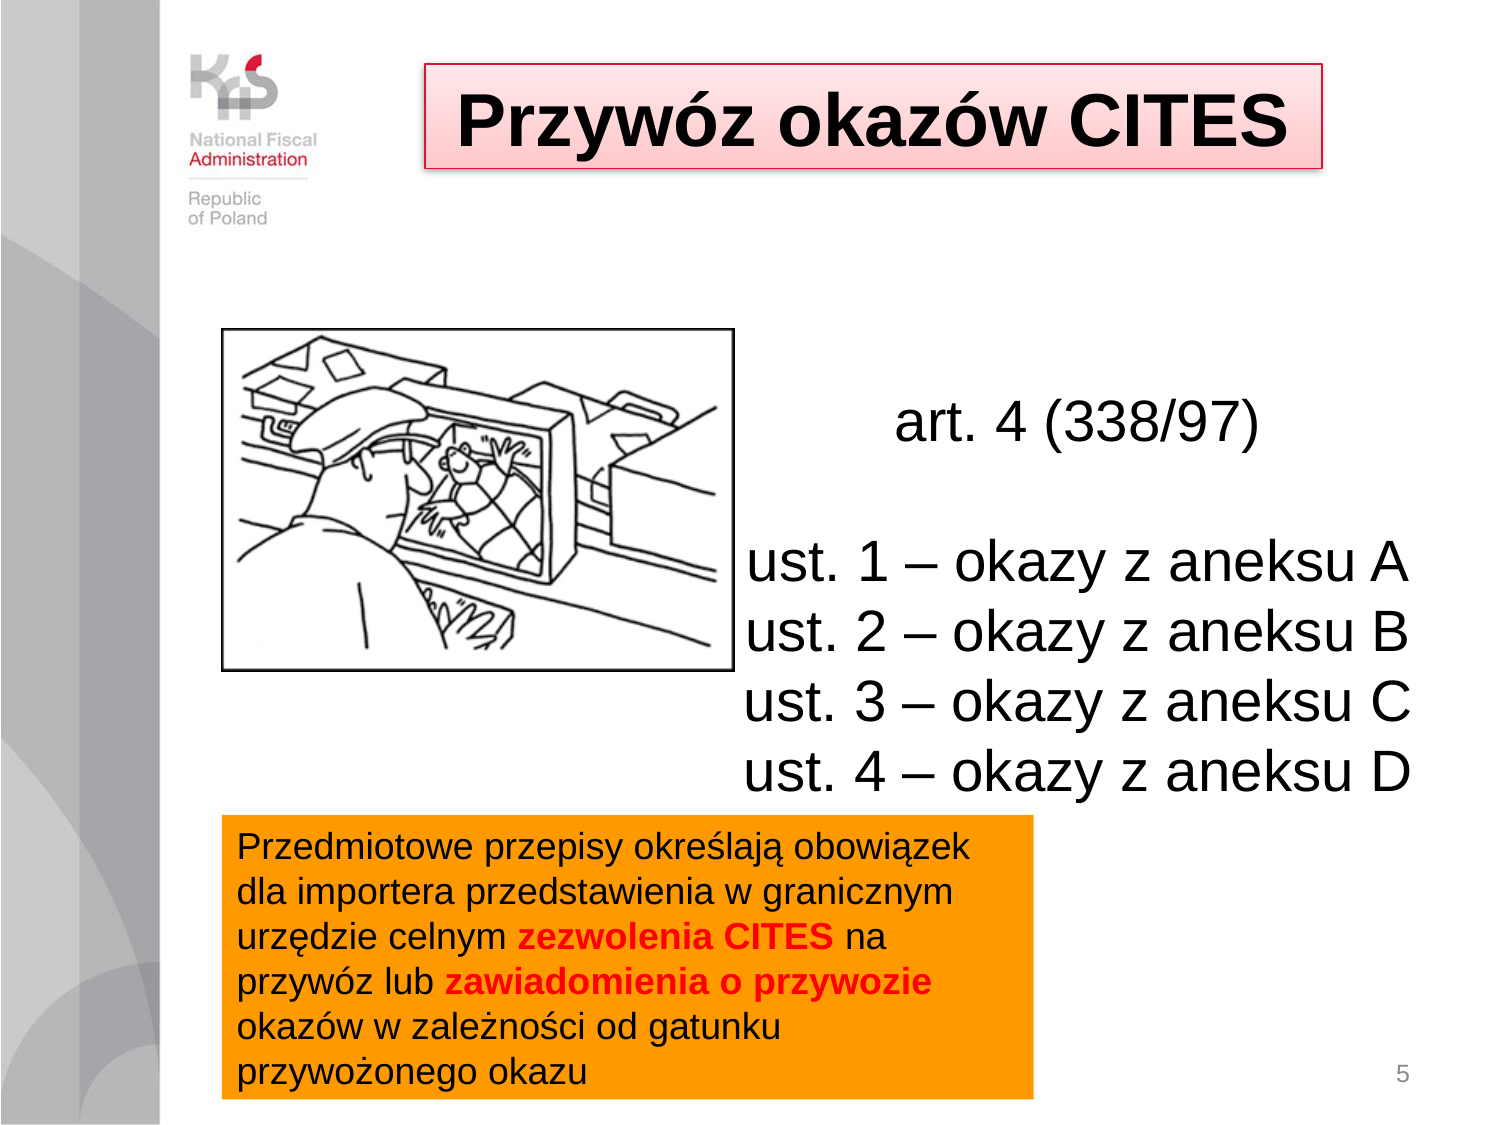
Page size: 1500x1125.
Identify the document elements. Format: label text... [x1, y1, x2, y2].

picture [0, 0, 1500, 1125]
text_box art. 4 (338/97) ust. 1 – okazy z aneksu A ust. 2 – okazy z aneksu B ust. 3 – okazy z aneksu C ust. 4 – okazy z aneksu D [627, 375, 1500, 811]
slide_number 5 [1074, 1042, 1425, 1103]
text_box Przywóz okazów CITES [424, 63, 1323, 169]
text_box Przedmiotowe przepisy określają obowiązek dla importera przedstawienia w granicznym urzędzie celnym zezwolenia CITES na przywóz lub zawiadomienia o przywozie okazów w zależności od gatunku przywożonego okazu [221, 814, 1034, 1100]
